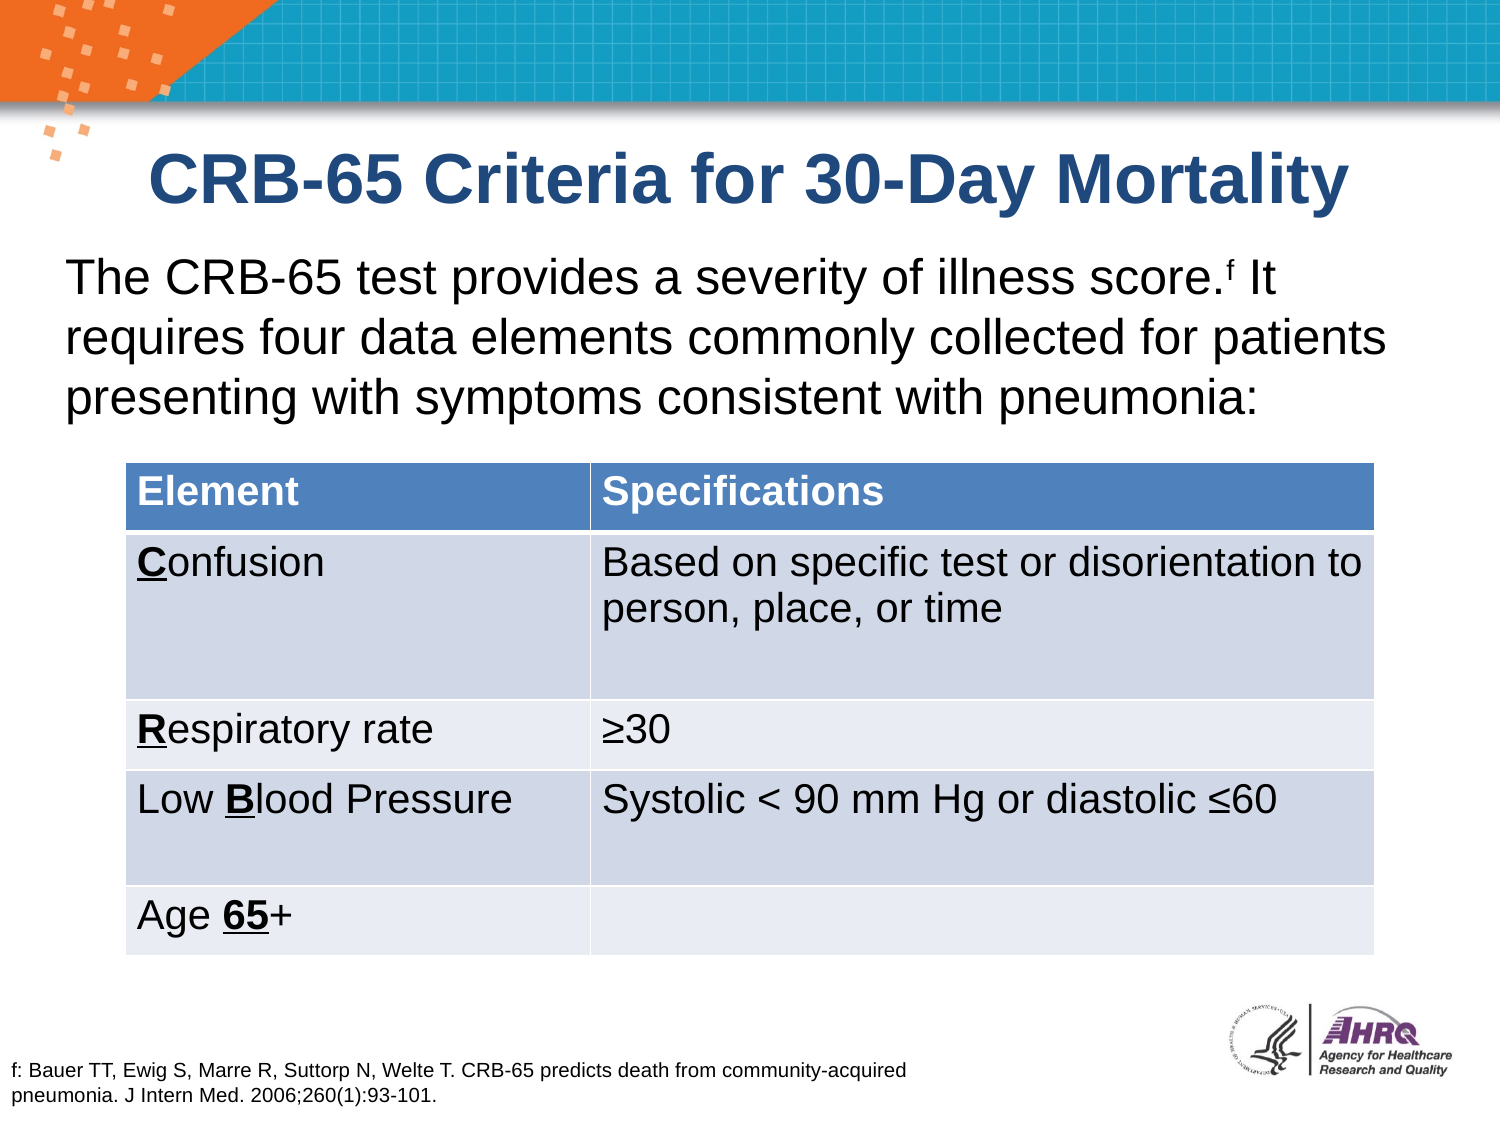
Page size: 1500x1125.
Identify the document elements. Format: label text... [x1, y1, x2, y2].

title CRB-65 Criteria for 30-Day Mortality [75, 125, 1425, 227]
table_cell Low Blood Pressure [126, 771, 590, 885]
text_box f: Bauer TT, Ewig S, Marre R, Suttorp N, Welte T. CRB-65 predicts death from community-acquired pneumonia. J Intern Med. 2006;260(1):93-101. [0, 1049, 1025, 1114]
table_cell Respiratory rate [126, 701, 590, 769]
picture [1224, 999, 1457, 1081]
table_header Specifications [591, 463, 1374, 530]
list The CRB-65 test provides a severity of illness score.f It requires four data elements commonly collected for patients presenting with symptoms consistent with pneumonia: [50, 237, 1463, 513]
table_cell ≥30 [591, 701, 1374, 769]
picture [0, 0, 1500, 168]
table_header Element [126, 463, 590, 530]
table_cell Systolic < 90 mm Hg or diastolic ≤60 [591, 771, 1374, 885]
table_cell Based on specific test or disorientation to person, place, or time [591, 535, 1374, 699]
table_cell [591, 887, 1374, 955]
table_cell Confusion [126, 535, 590, 699]
table_cell Age 65+ [126, 887, 590, 955]
